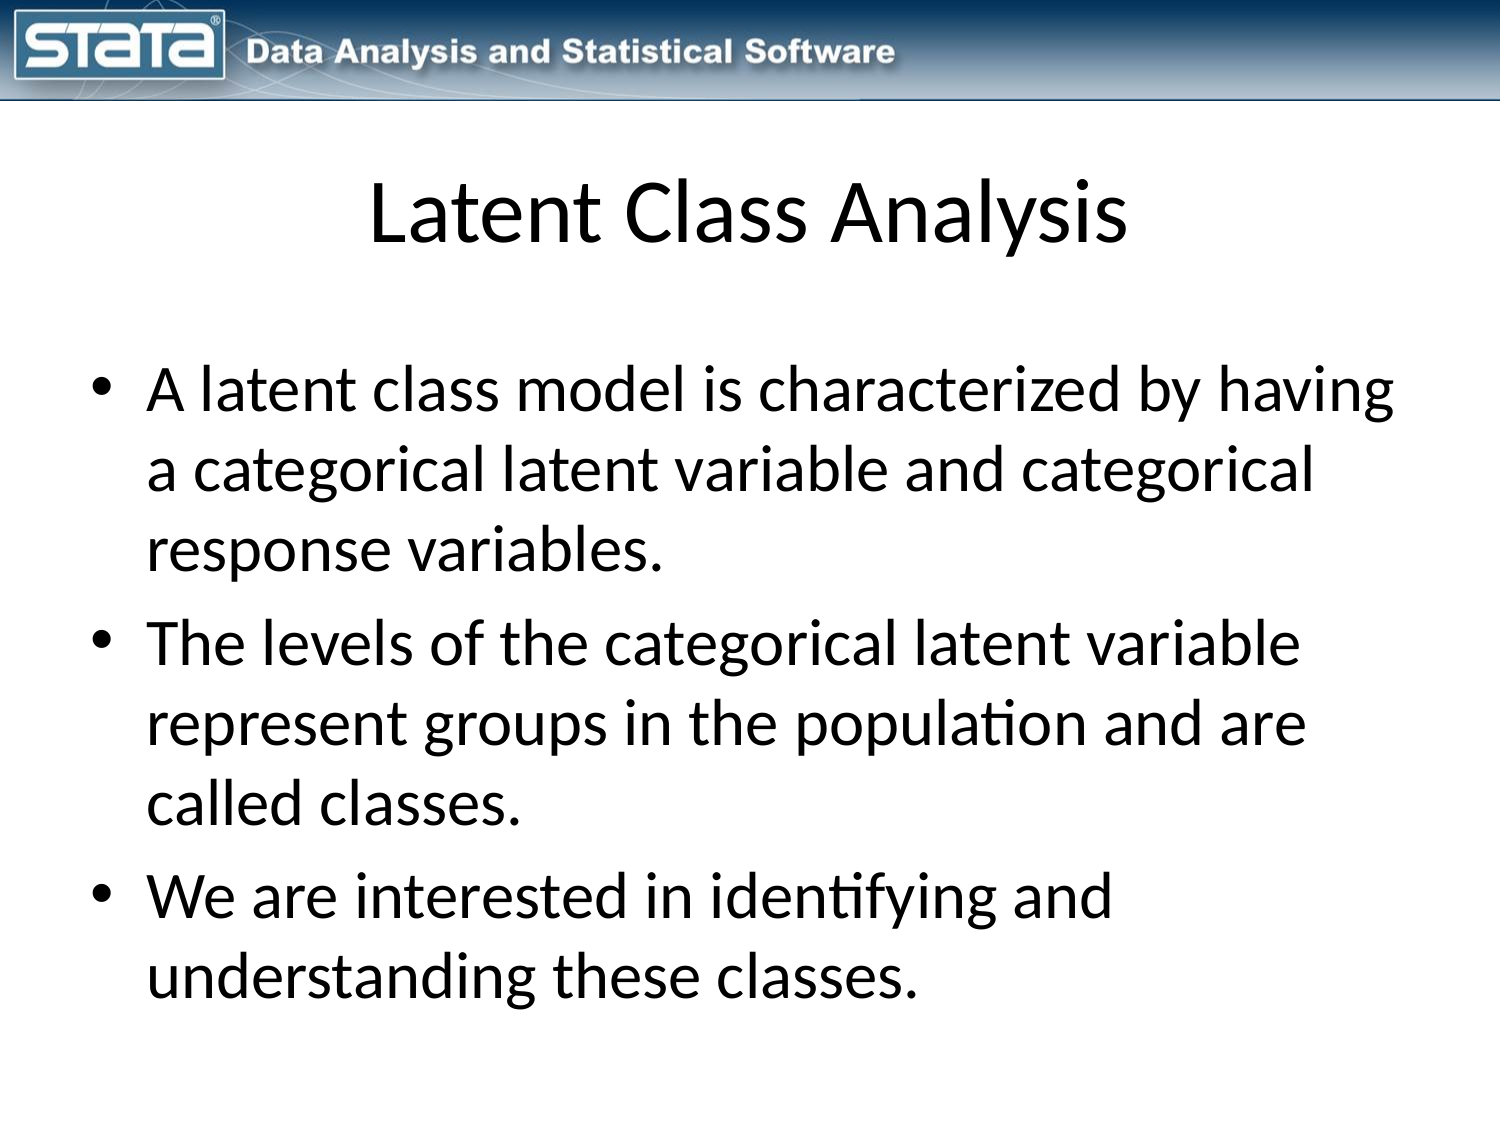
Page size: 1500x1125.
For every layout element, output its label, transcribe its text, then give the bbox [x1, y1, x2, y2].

picture [0, 0, 1500, 101]
list A latent class model is characterized by having a categorical latent variable and categorical response variables. The levels of the categorical latent variable represent groups in the population and are called classes. We are interested in identifying and understanding these classes. [75, 337, 1425, 1038]
title Latent Class Analysis [75, 125, 1425, 288]
